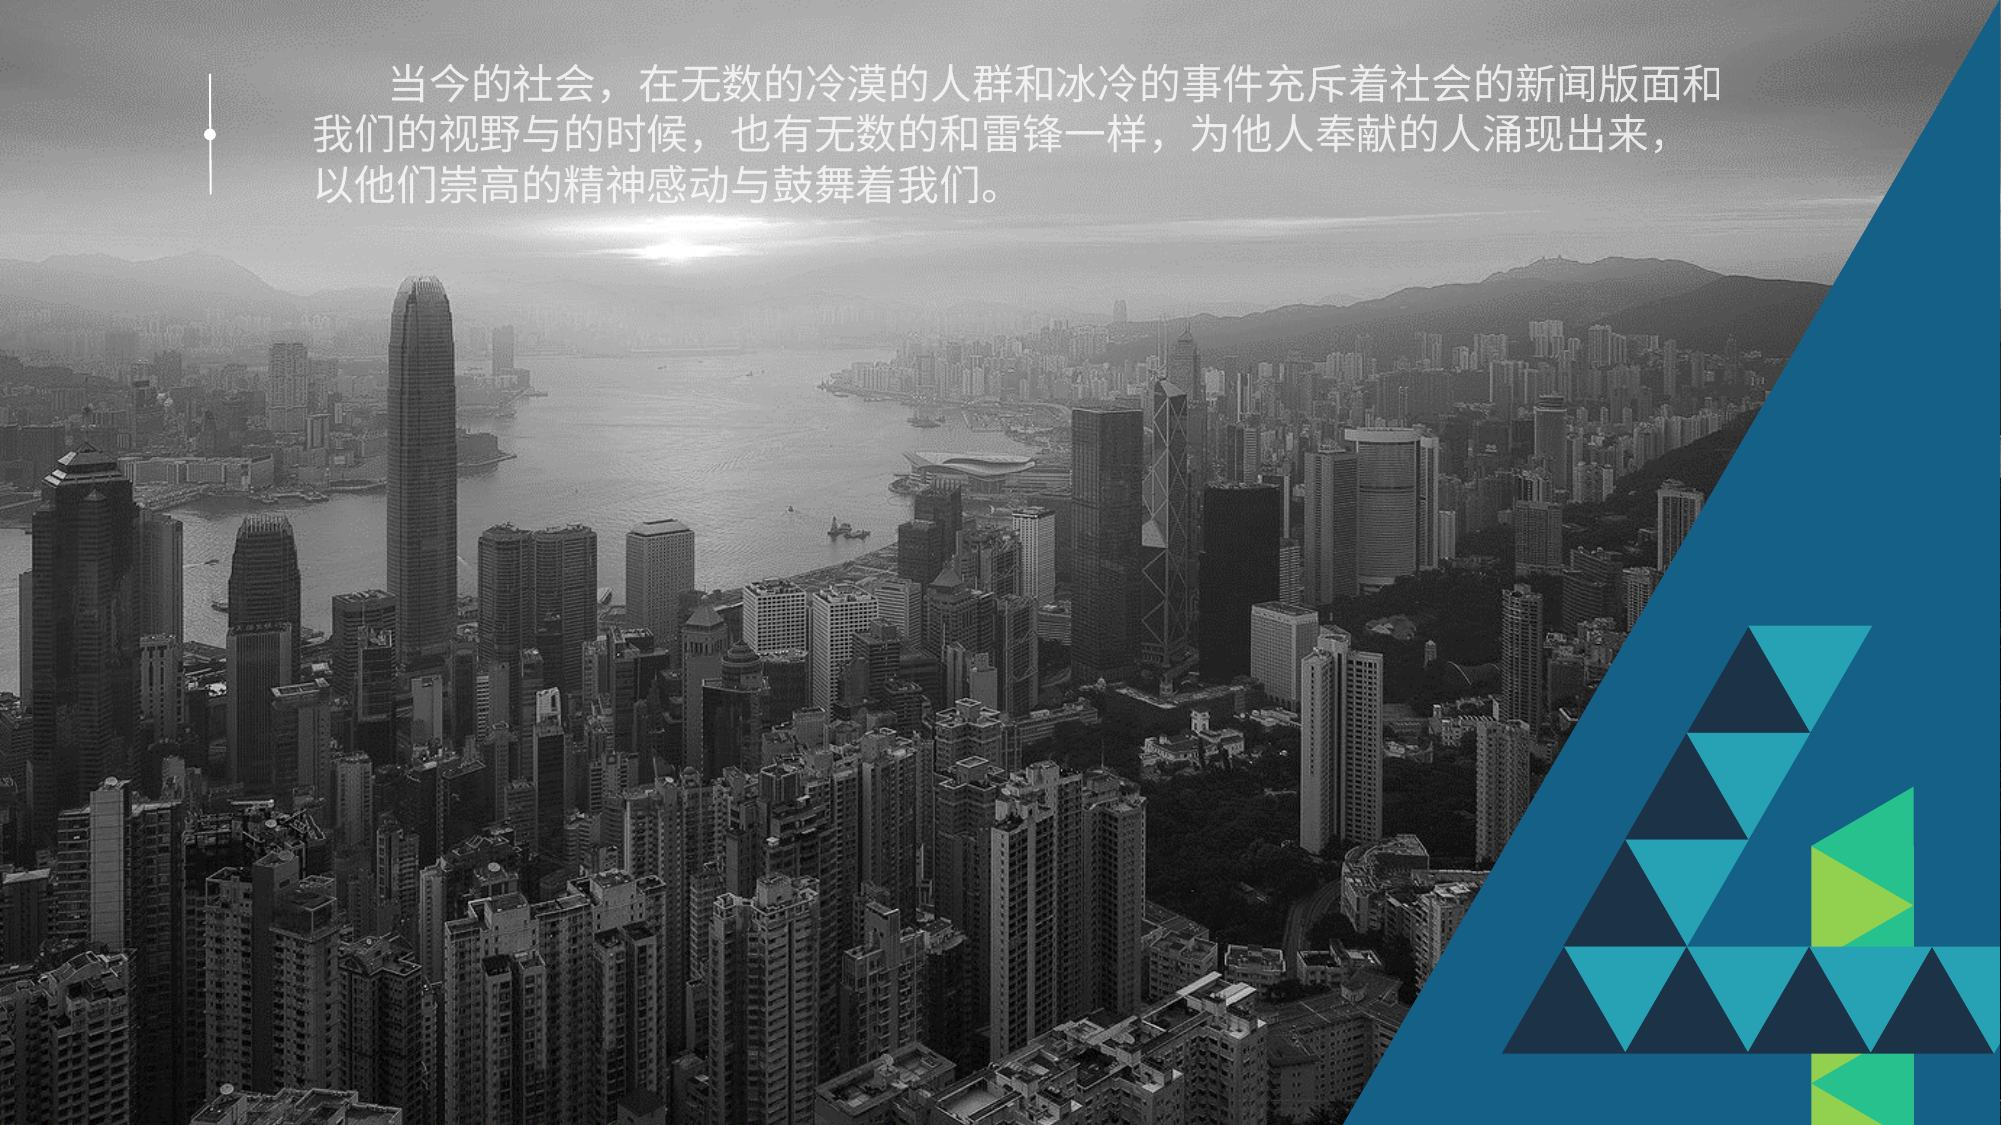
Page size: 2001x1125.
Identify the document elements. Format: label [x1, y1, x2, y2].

text_box [204, 74, 216, 194]
text_box [1314, 0, 2000, 1125]
picture [0, 0, 1314, 1125]
